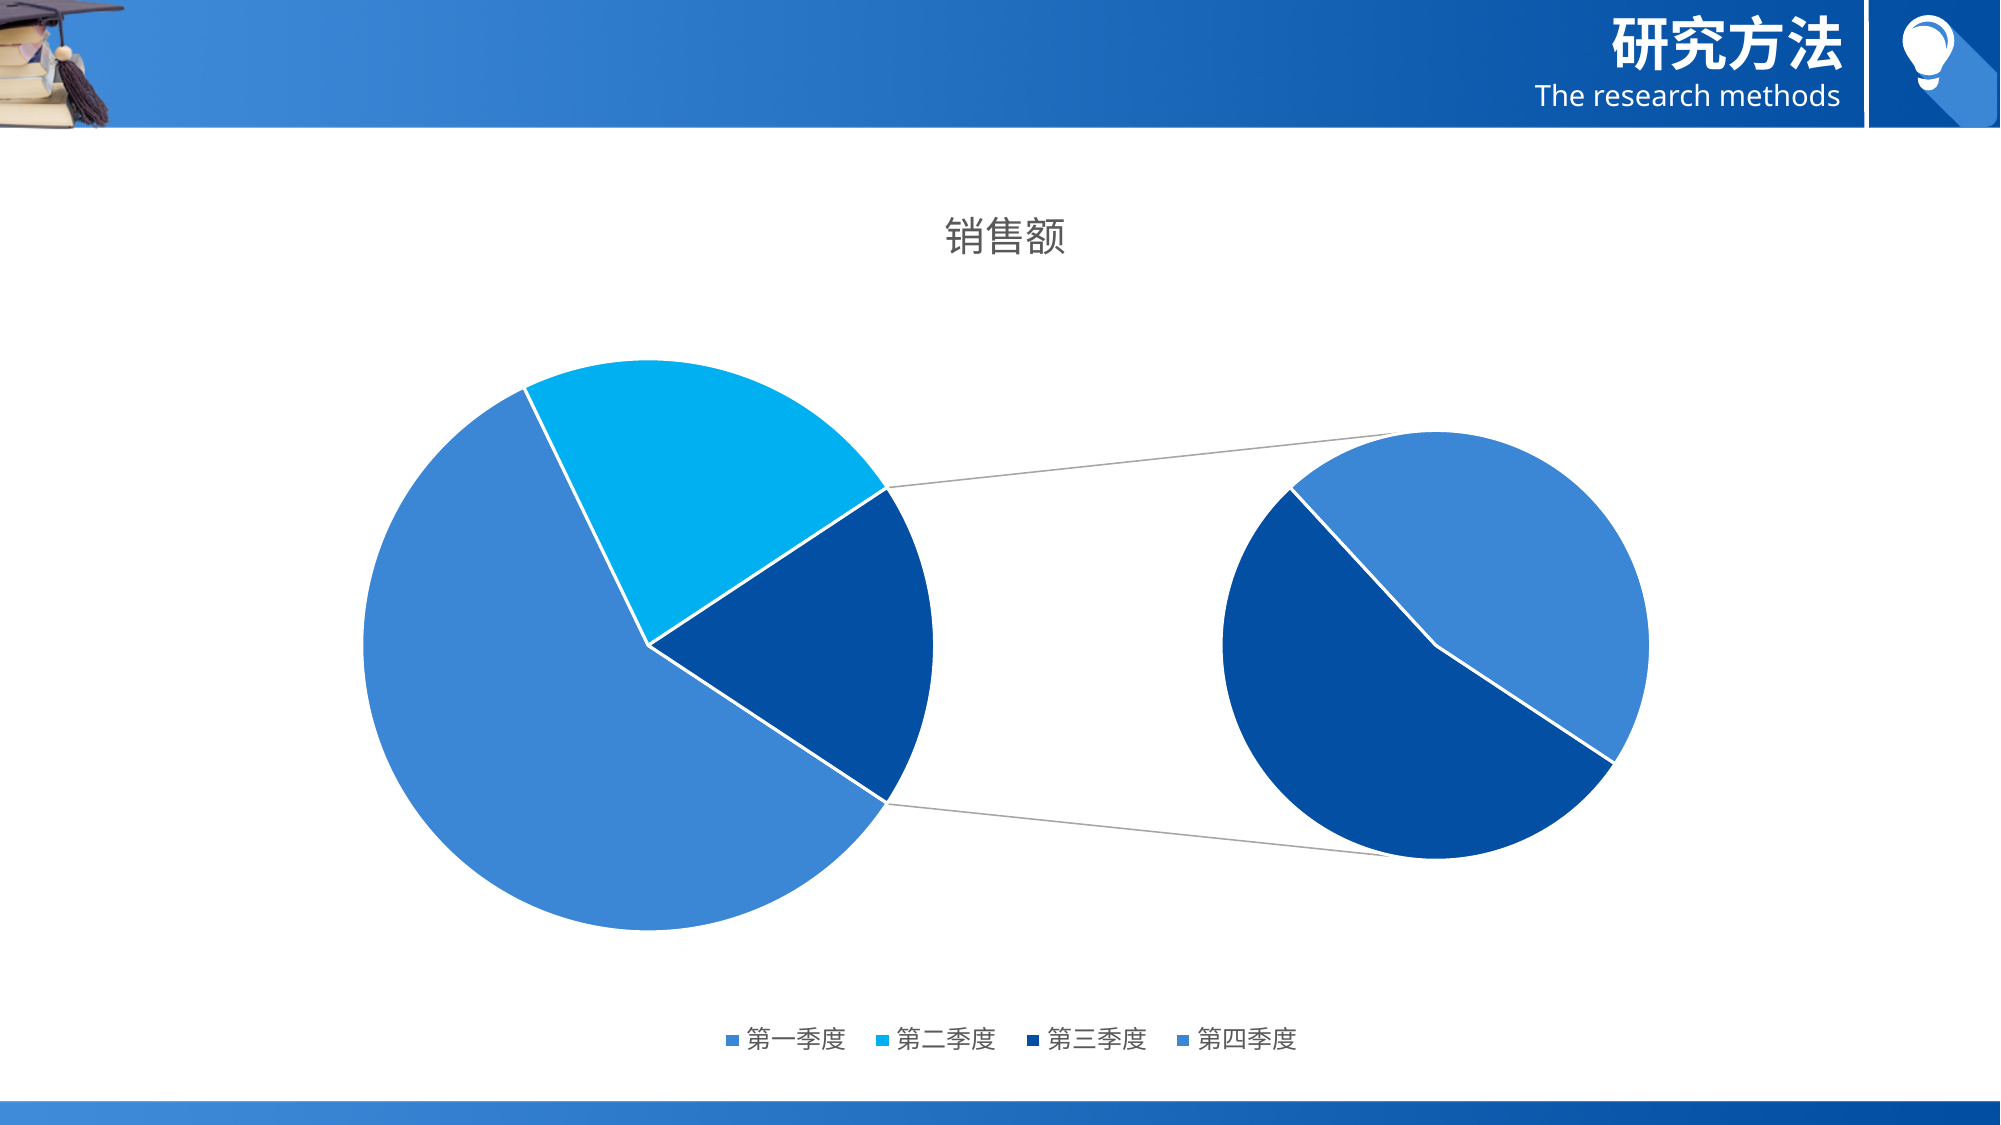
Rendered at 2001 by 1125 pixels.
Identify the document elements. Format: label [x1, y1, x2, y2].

picture [0, 0, 2000, 1125]
text_box [1902, 14, 1998, 127]
text_box [1489, 0, 1860, 121]
